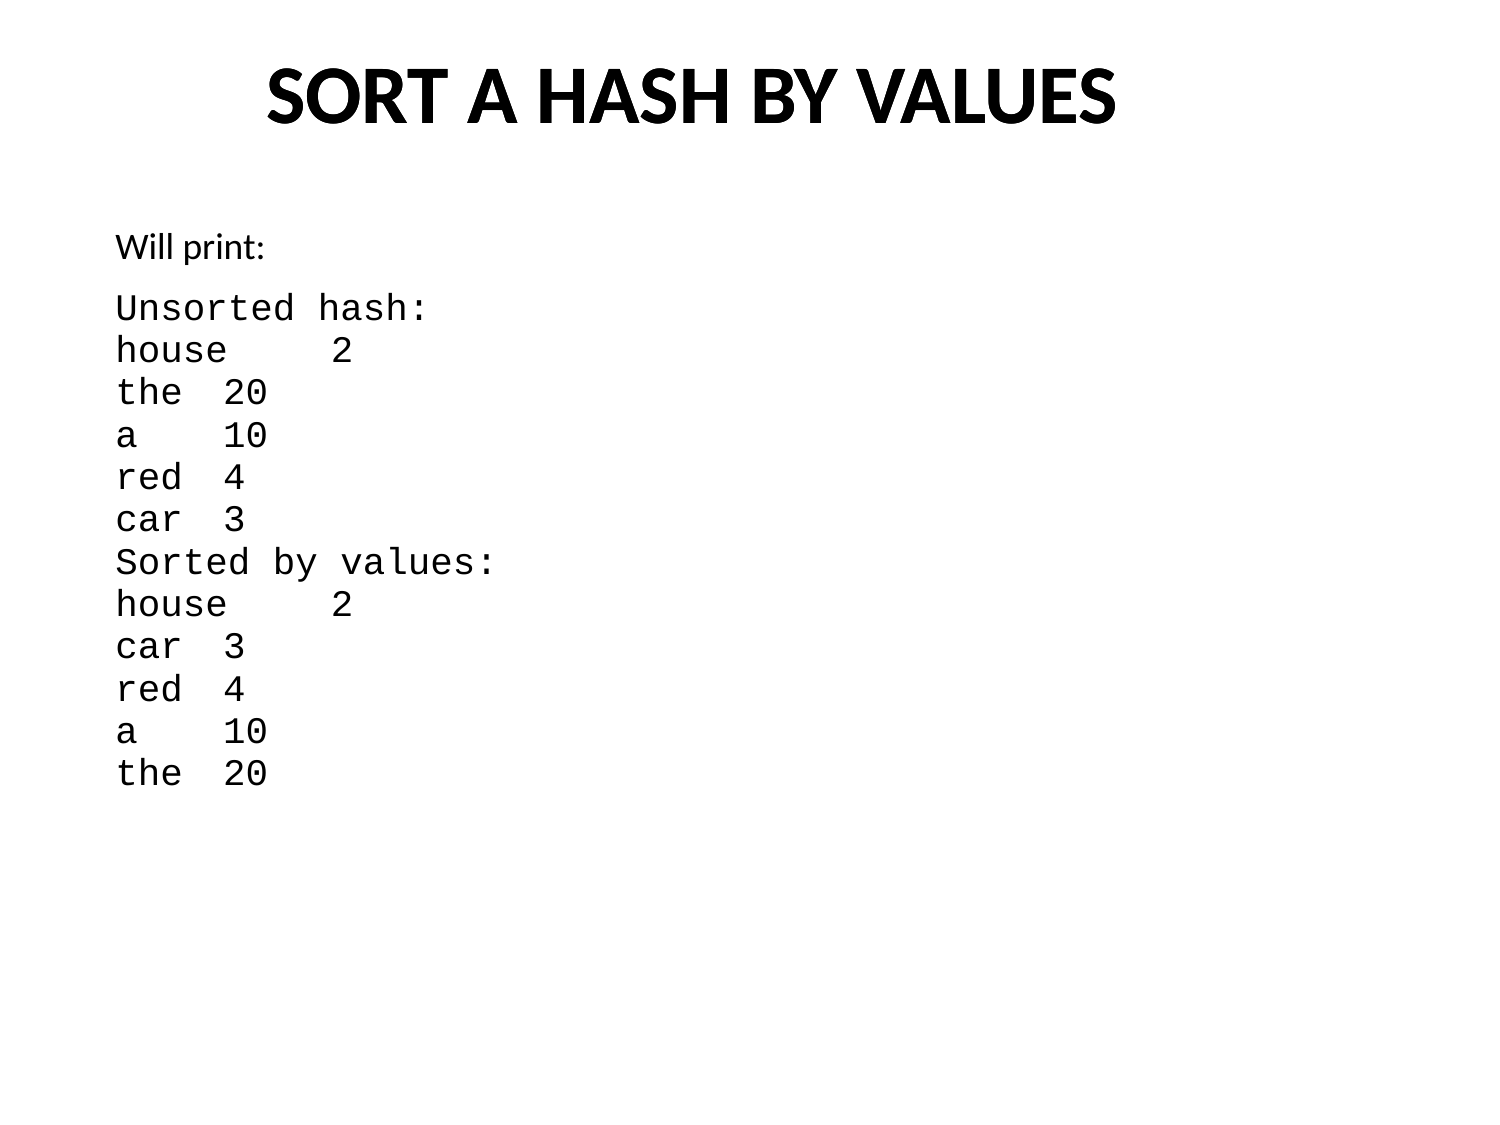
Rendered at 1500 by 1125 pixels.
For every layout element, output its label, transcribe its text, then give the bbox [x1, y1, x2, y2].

text_box SORT A HASH BY VALUES [252, 27, 1338, 135]
text_box Unsorted hash: house 2 the 20 a 10 red 4 car 3 Sorted by values: house 2 car 3 red 4 a 10 the 20 [101, 277, 615, 806]
text_box Will print: [101, 213, 269, 265]
